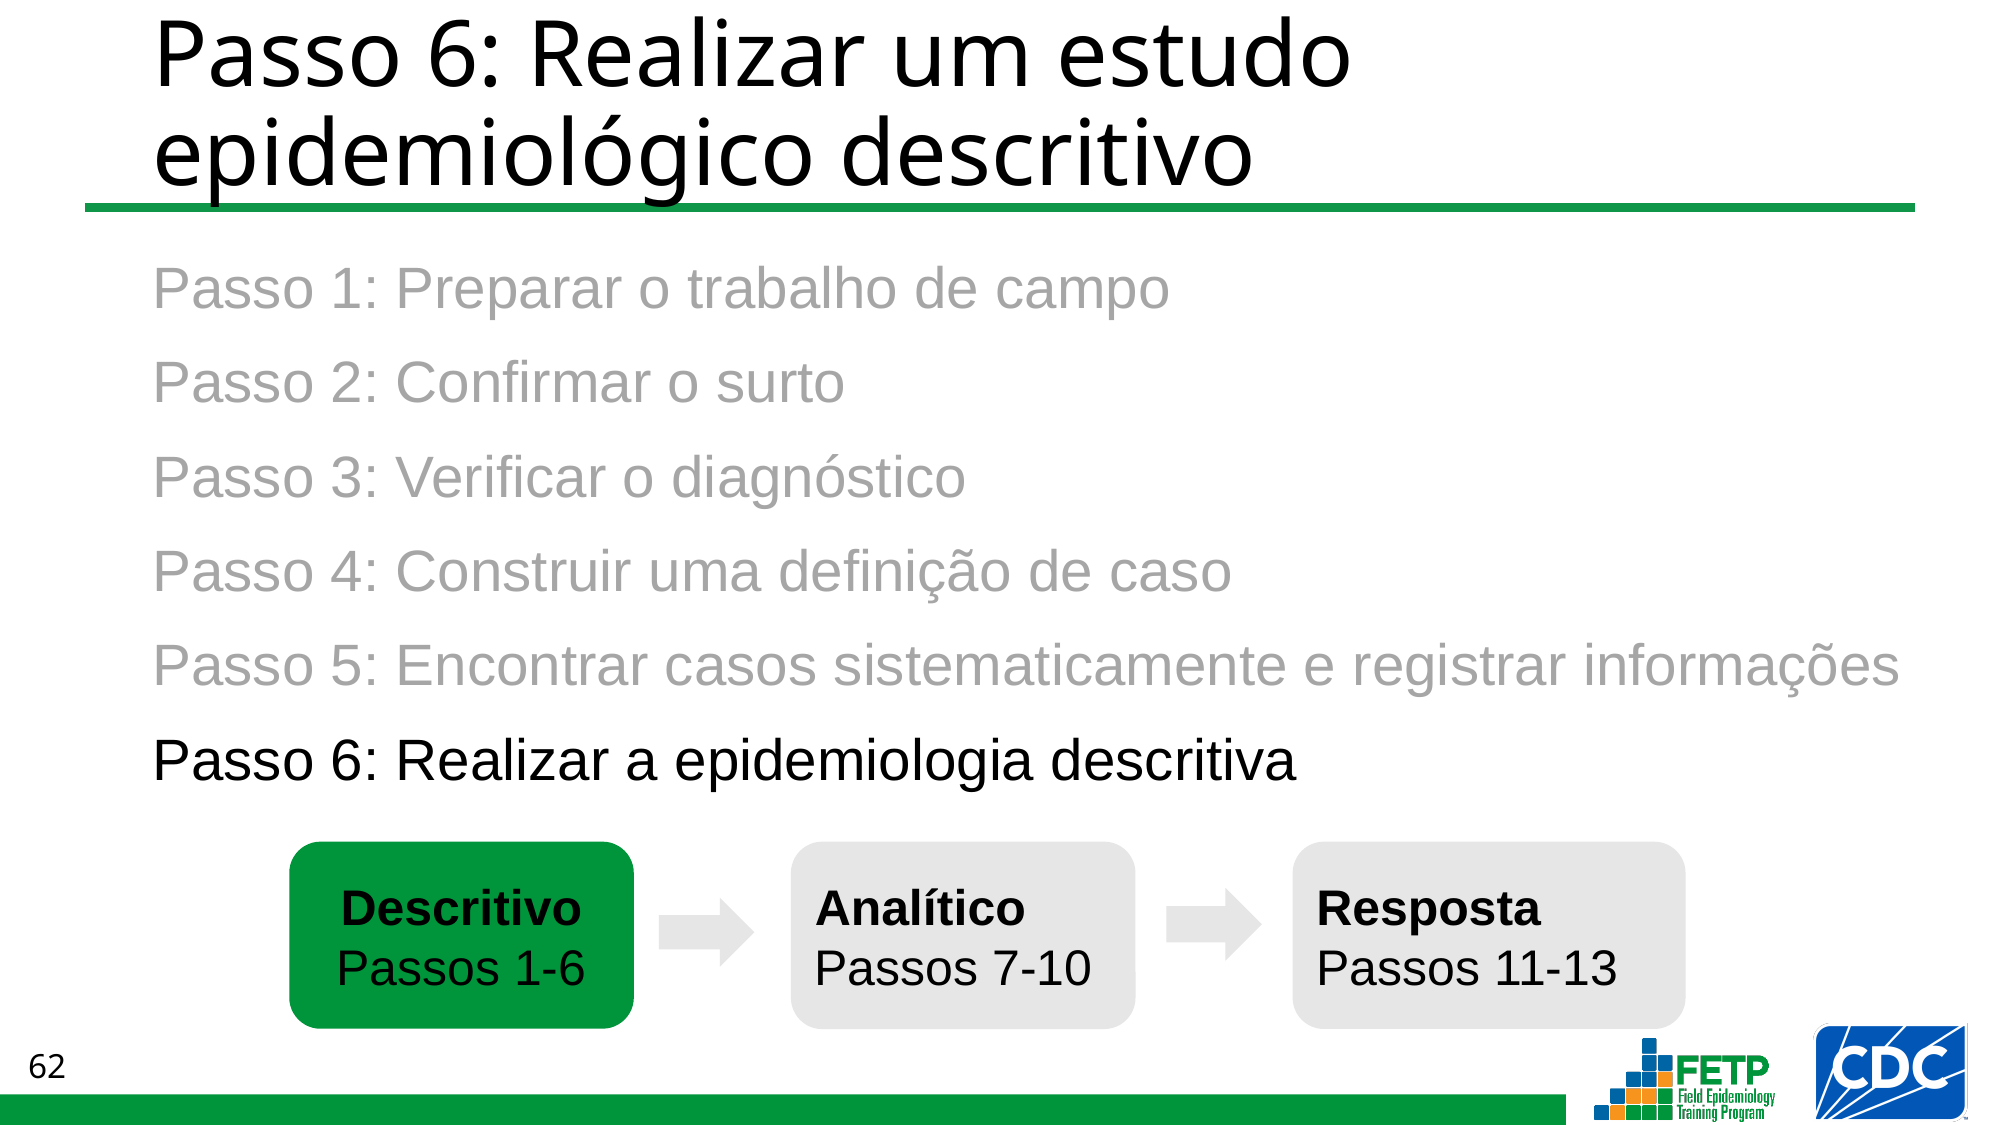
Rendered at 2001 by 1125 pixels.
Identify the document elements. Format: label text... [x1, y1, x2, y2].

list Passo 1: Preparar o trabalho de campo Passo 2: Confirmar o surto Passo 3: Verificar o diagnóstico Passo 4: Construir uma definição de caso Passo 5: Encontrar casos sistematicamente e registrar informações Passo 6: Realizar a epidemiologia descritiva [137, 242, 1950, 1004]
picture [1594, 1038, 1775, 1122]
picture [1813, 1023, 1968, 1122]
title Passo 6: Realizar um estudo epidemiológico descritivo [137, 0, 1863, 207]
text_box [289, 841, 1686, 1030]
